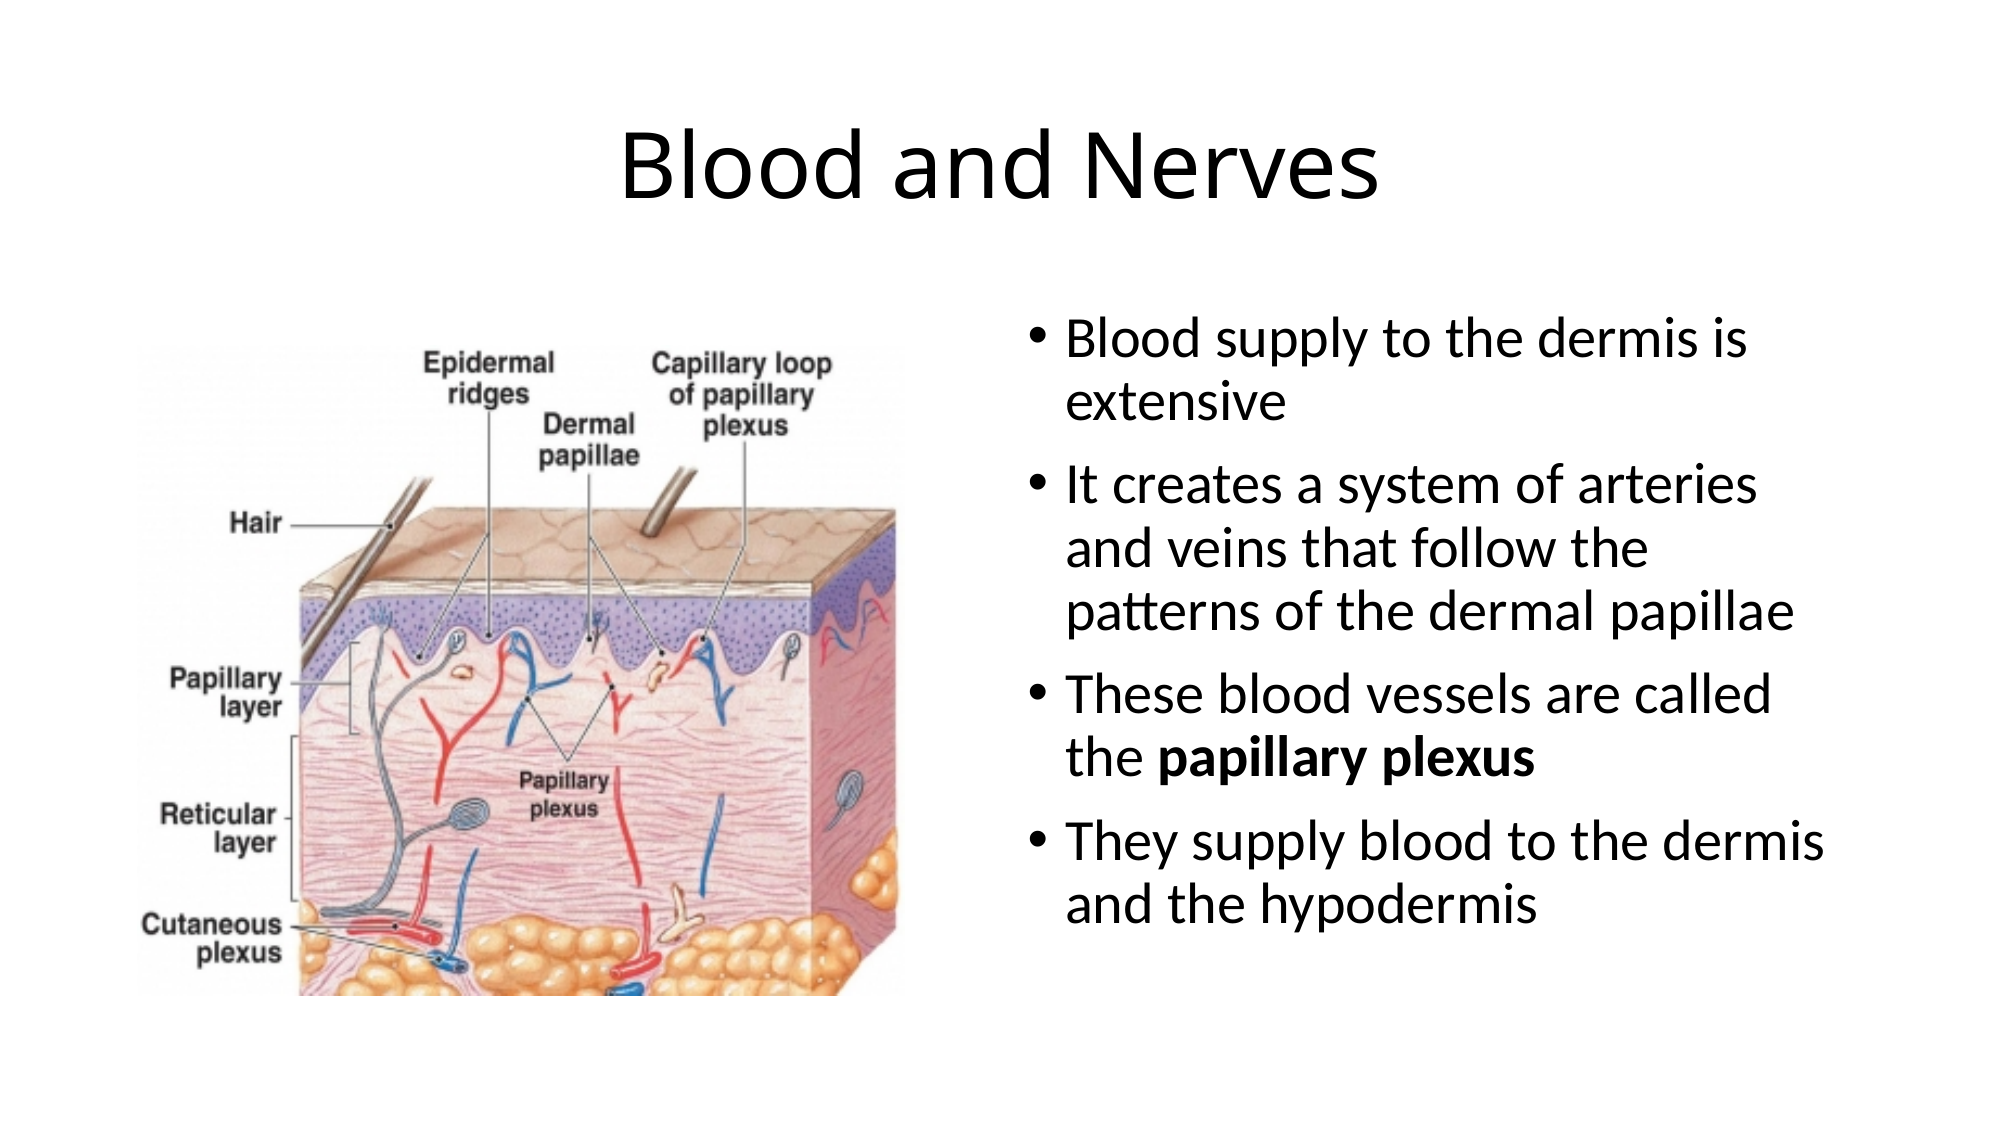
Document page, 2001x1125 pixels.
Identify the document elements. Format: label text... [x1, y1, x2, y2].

picture [137, 345, 905, 996]
title Blood and Nerves [137, 59, 1863, 278]
list Blood supply to the dermis is extensive It creates a system of arteries and veins that follow the patterns of the dermal papillae These blood vessels are called the papillary plexus They supply blood to the dermis and the hypodermis [1012, 299, 1863, 1014]
